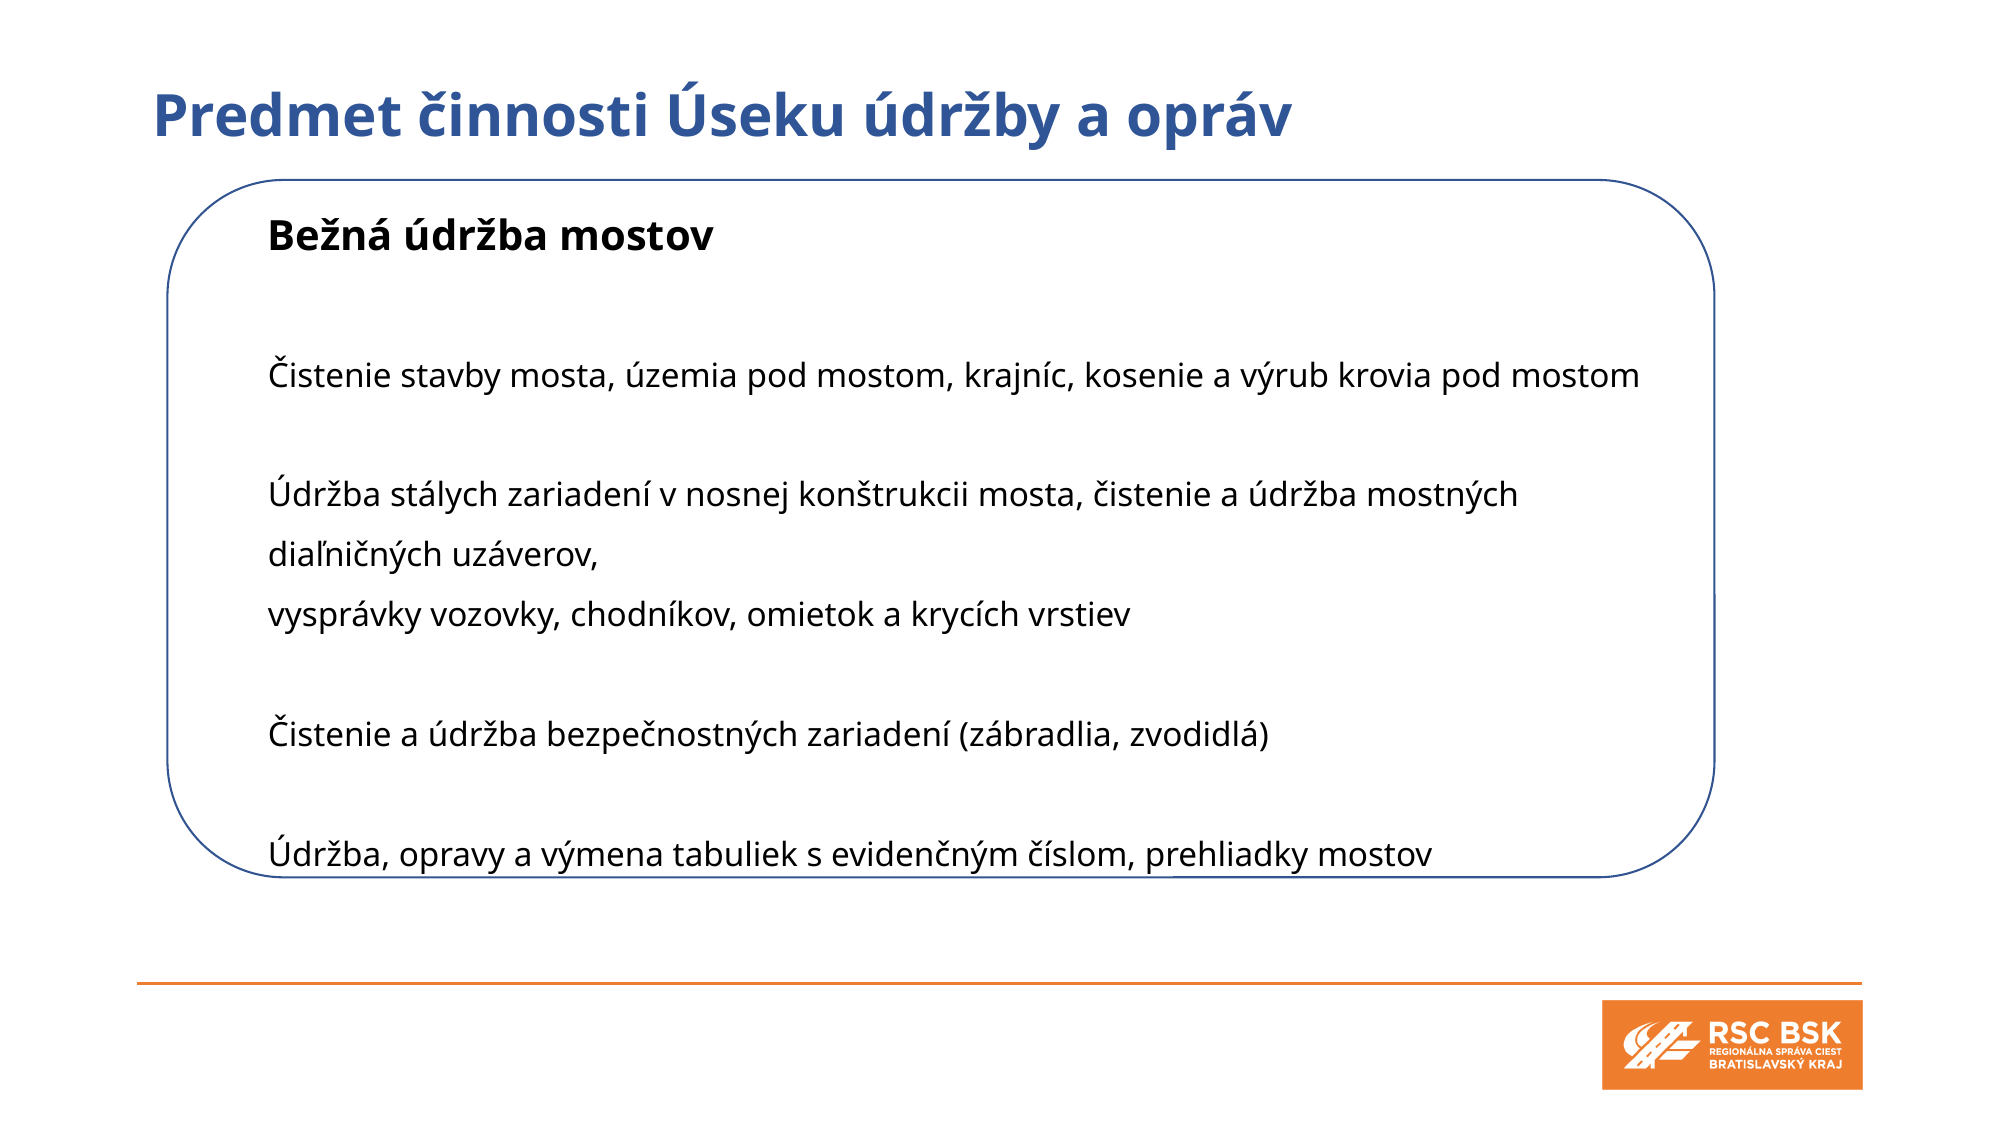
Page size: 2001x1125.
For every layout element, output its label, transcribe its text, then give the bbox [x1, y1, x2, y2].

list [1602, 1000, 1863, 1091]
title Bežná údržba mostov Čistenie stavby mosta, územia pod mostom, krajníc, kosenie a výrub krovia pod mostom Údržba stálych zariadení v nosnej konštrukcii mosta, čistenie a údržba mostných diaľničných uzáverov, vysprávky vozovky, chodníkov, omietok a krycích vrstiev Čistenie a údržba bezpečnostných zariadení (zábradlia, zvodidlá) Údržba, opravy a výmena tabuliek s evidenčným číslom, prehliadky mostov [252, 176, 1680, 914]
text_box [166, 183, 252, 874]
text_box [1680, 212, 1716, 846]
text_box Predmet činnosti Úseku údržby a opráv [137, 73, 1863, 162]
